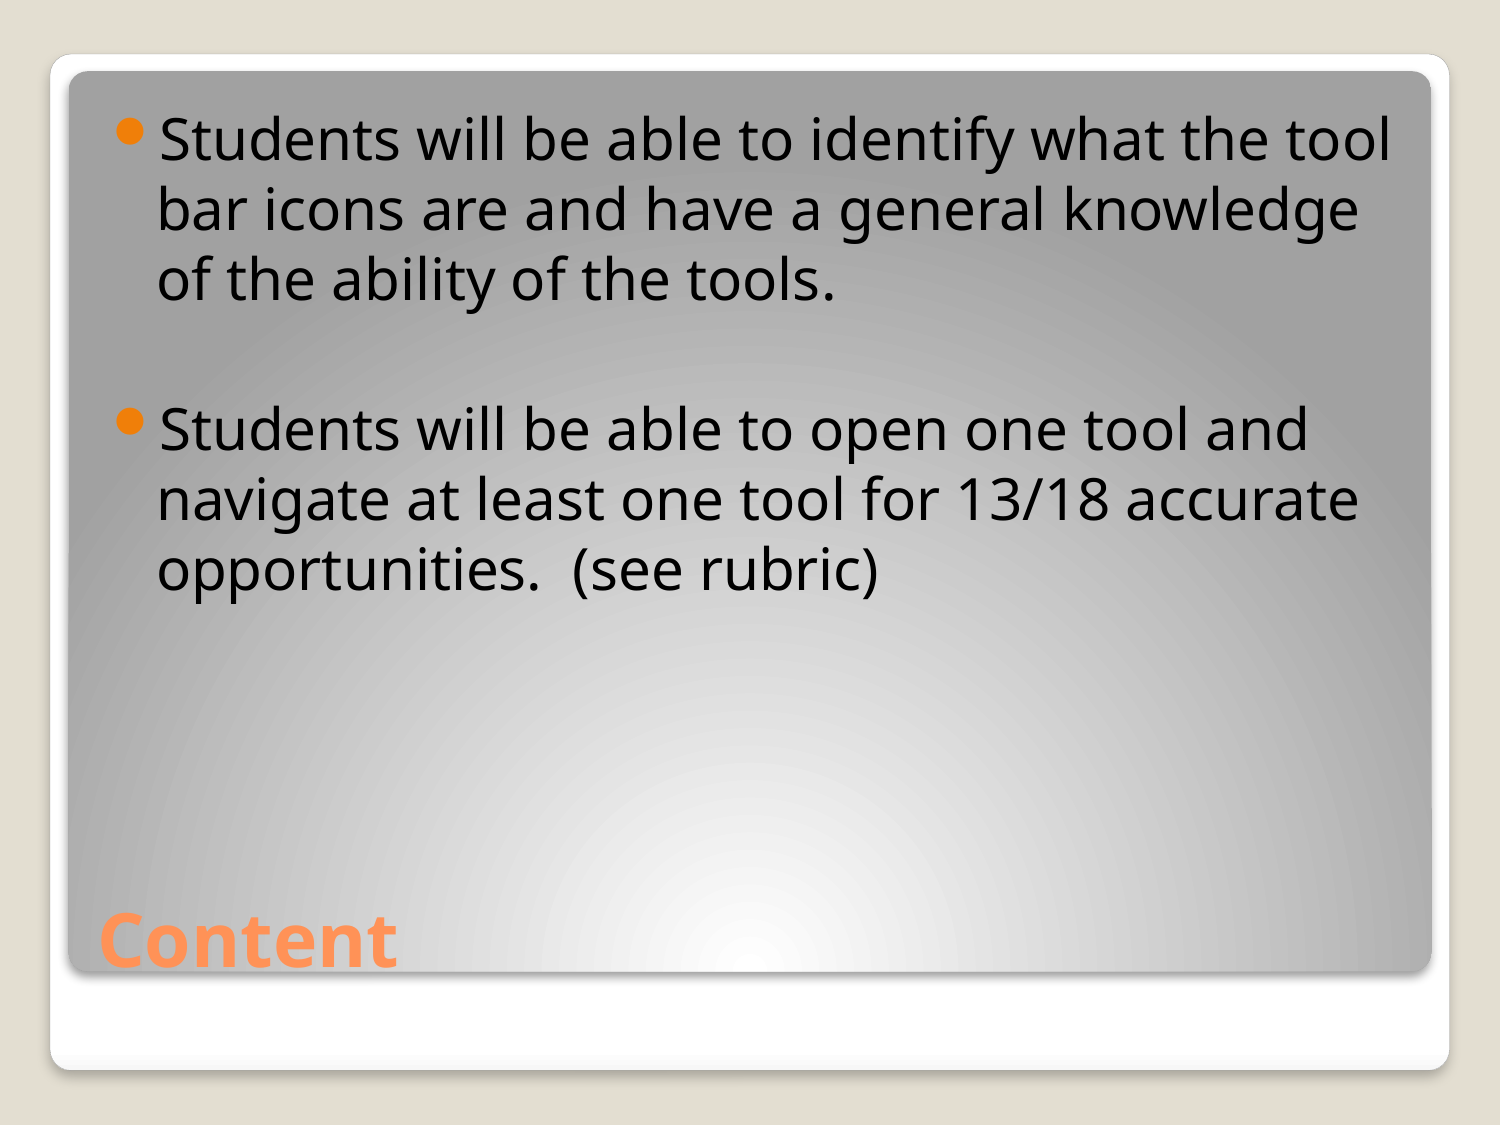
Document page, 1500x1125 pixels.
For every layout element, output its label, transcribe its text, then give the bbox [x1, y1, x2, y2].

list Students will be able to identify what the tool bar icons are and have a general knowledge of the ability of the tools. Students will be able to open one tool and navigate at least one tool for 13/18 accurate opportunities. (see rubric) [82, 86, 1425, 774]
title Content [82, 817, 1425, 990]
